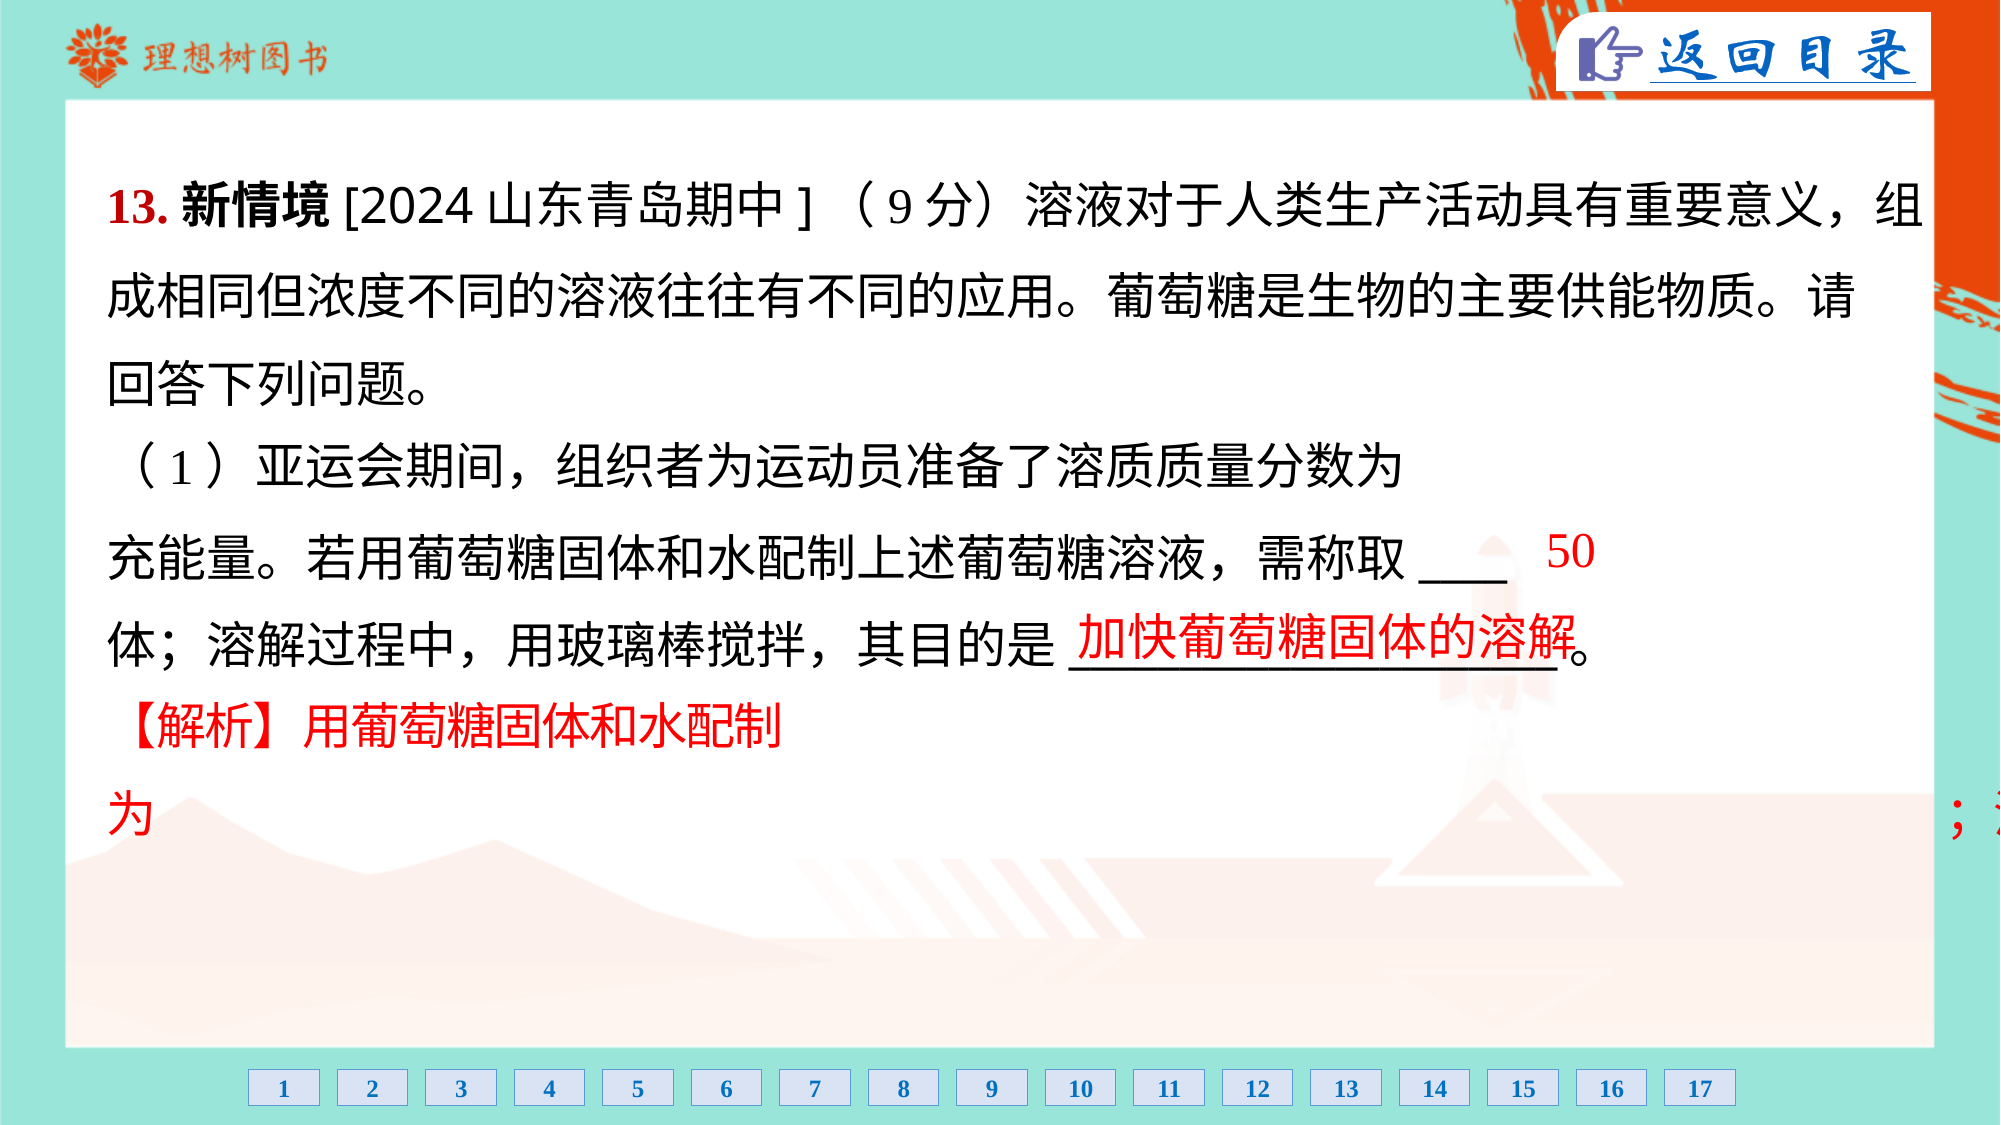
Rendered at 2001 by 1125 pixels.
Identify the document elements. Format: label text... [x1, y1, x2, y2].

text_box 50 [1527, 490, 1614, 569]
picture [0, 0, 2000, 1125]
text_box 13.新情境[2024山东青岛期中]（9分）溶液对于人类生产活动具有重要意义，组 成相同但浓度不同的溶液往往有不同的应用。葡萄糖是生物的主要供能物质。请 回答下列问题。 [106, 141, 1895, 403]
text_box 加快葡萄糖固体的溶解 [1059, 578, 1596, 656]
